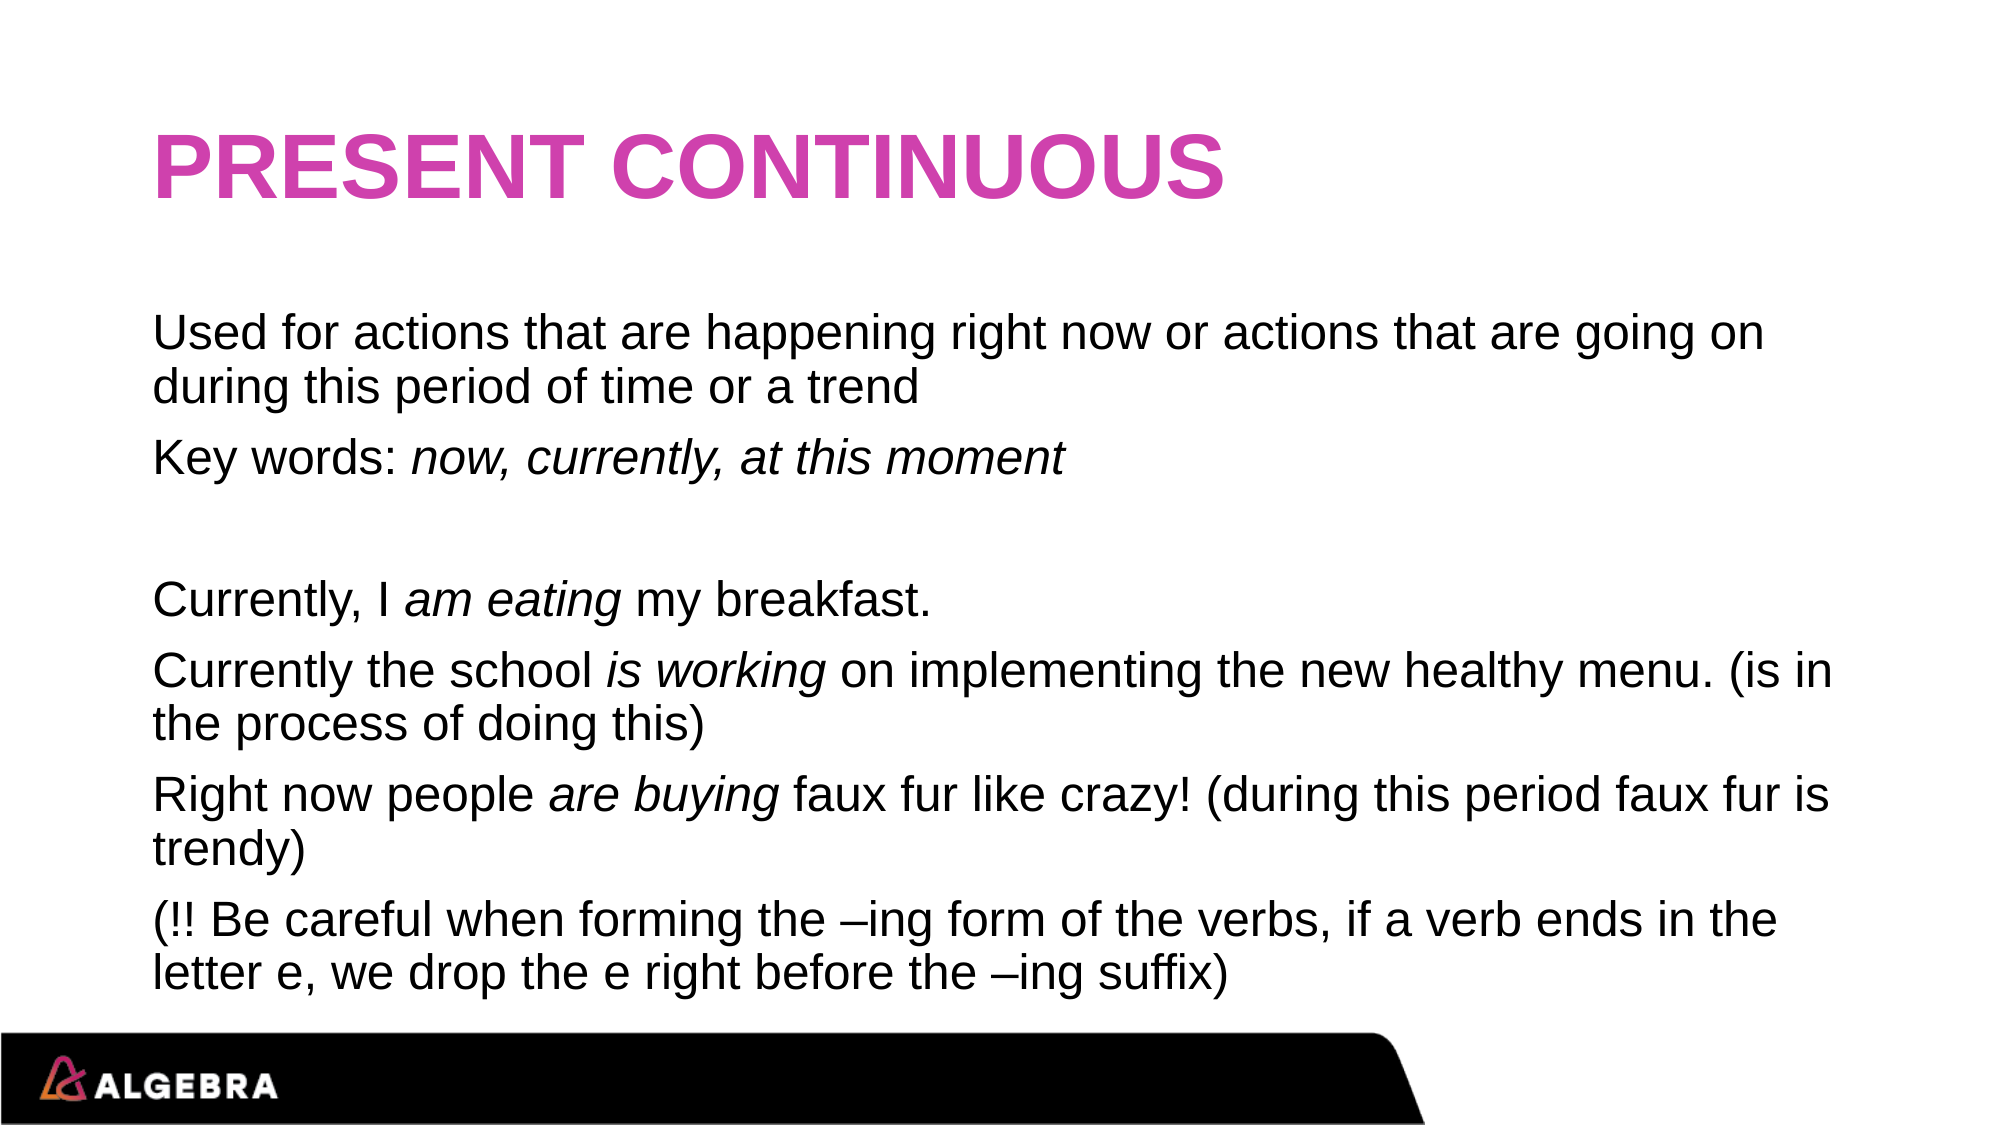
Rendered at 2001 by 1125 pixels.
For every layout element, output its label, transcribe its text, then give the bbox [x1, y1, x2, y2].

list Used for actions that are happening right now or actions that are going on during this period of time or a trend Key words: now, currently, at this moment Currently, I am eating my breakfast. Currently the school is working on implementing the new healthy menu. (is in the process of doing this) Right now people are buying faux fur like crazy! (during this period faux fur is trendy) (!! Be careful when forming the –ing form of the verbs, if a verb ends in the letter e, we drop the e right before the –ing suffix) [137, 299, 1863, 1014]
title PRESENT CONTINUOUS [137, 59, 1863, 278]
picture [0, 1032, 1425, 1125]
